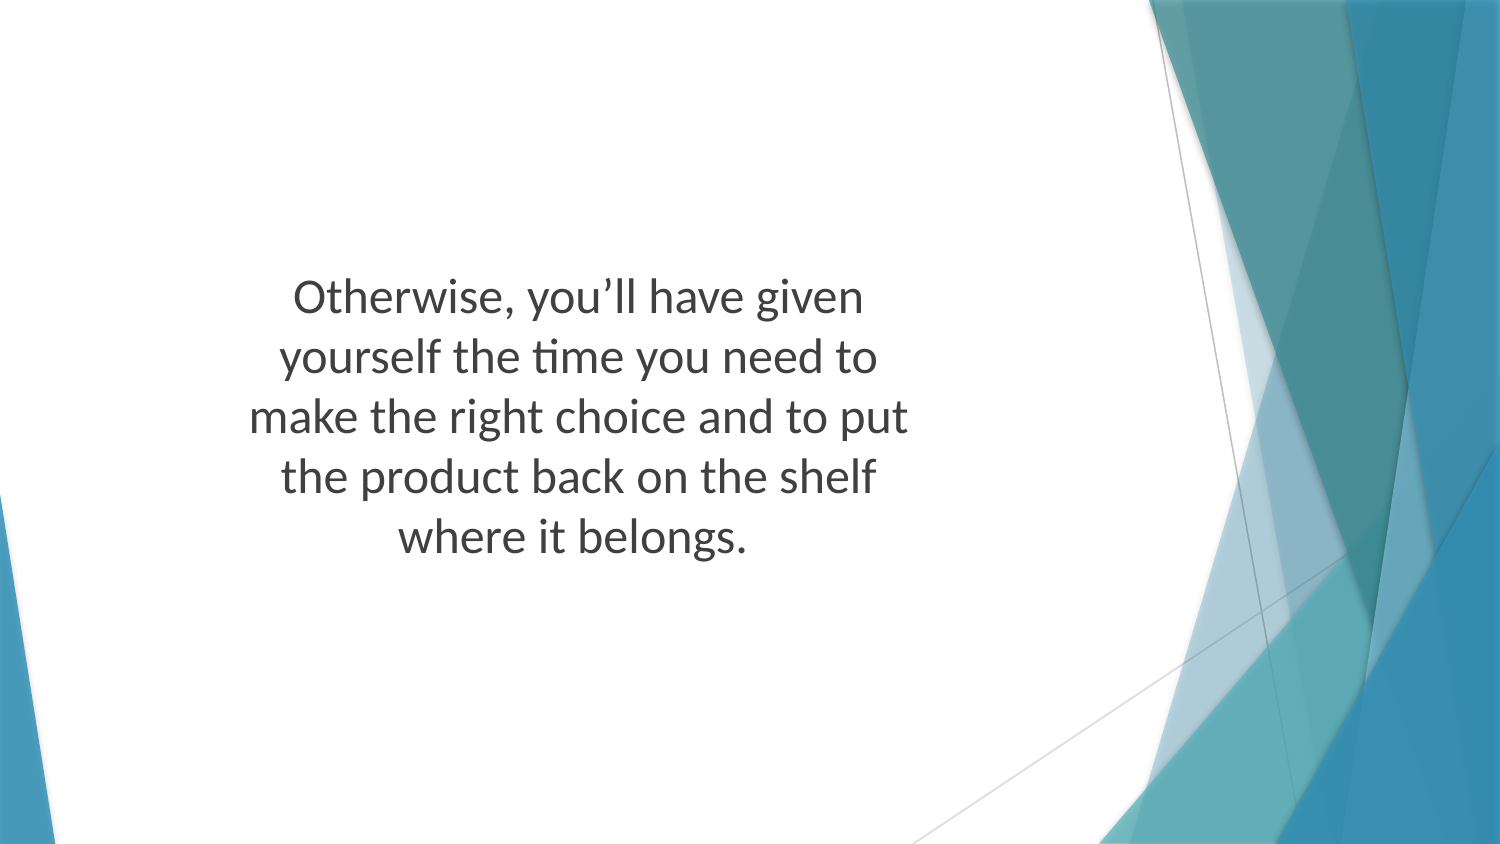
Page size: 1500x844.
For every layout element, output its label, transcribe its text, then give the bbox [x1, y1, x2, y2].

list Otherwise, you’ll have given yourself the time you need to make the right choice and to put the product back on the shelf where it belongs. [230, 256, 928, 588]
